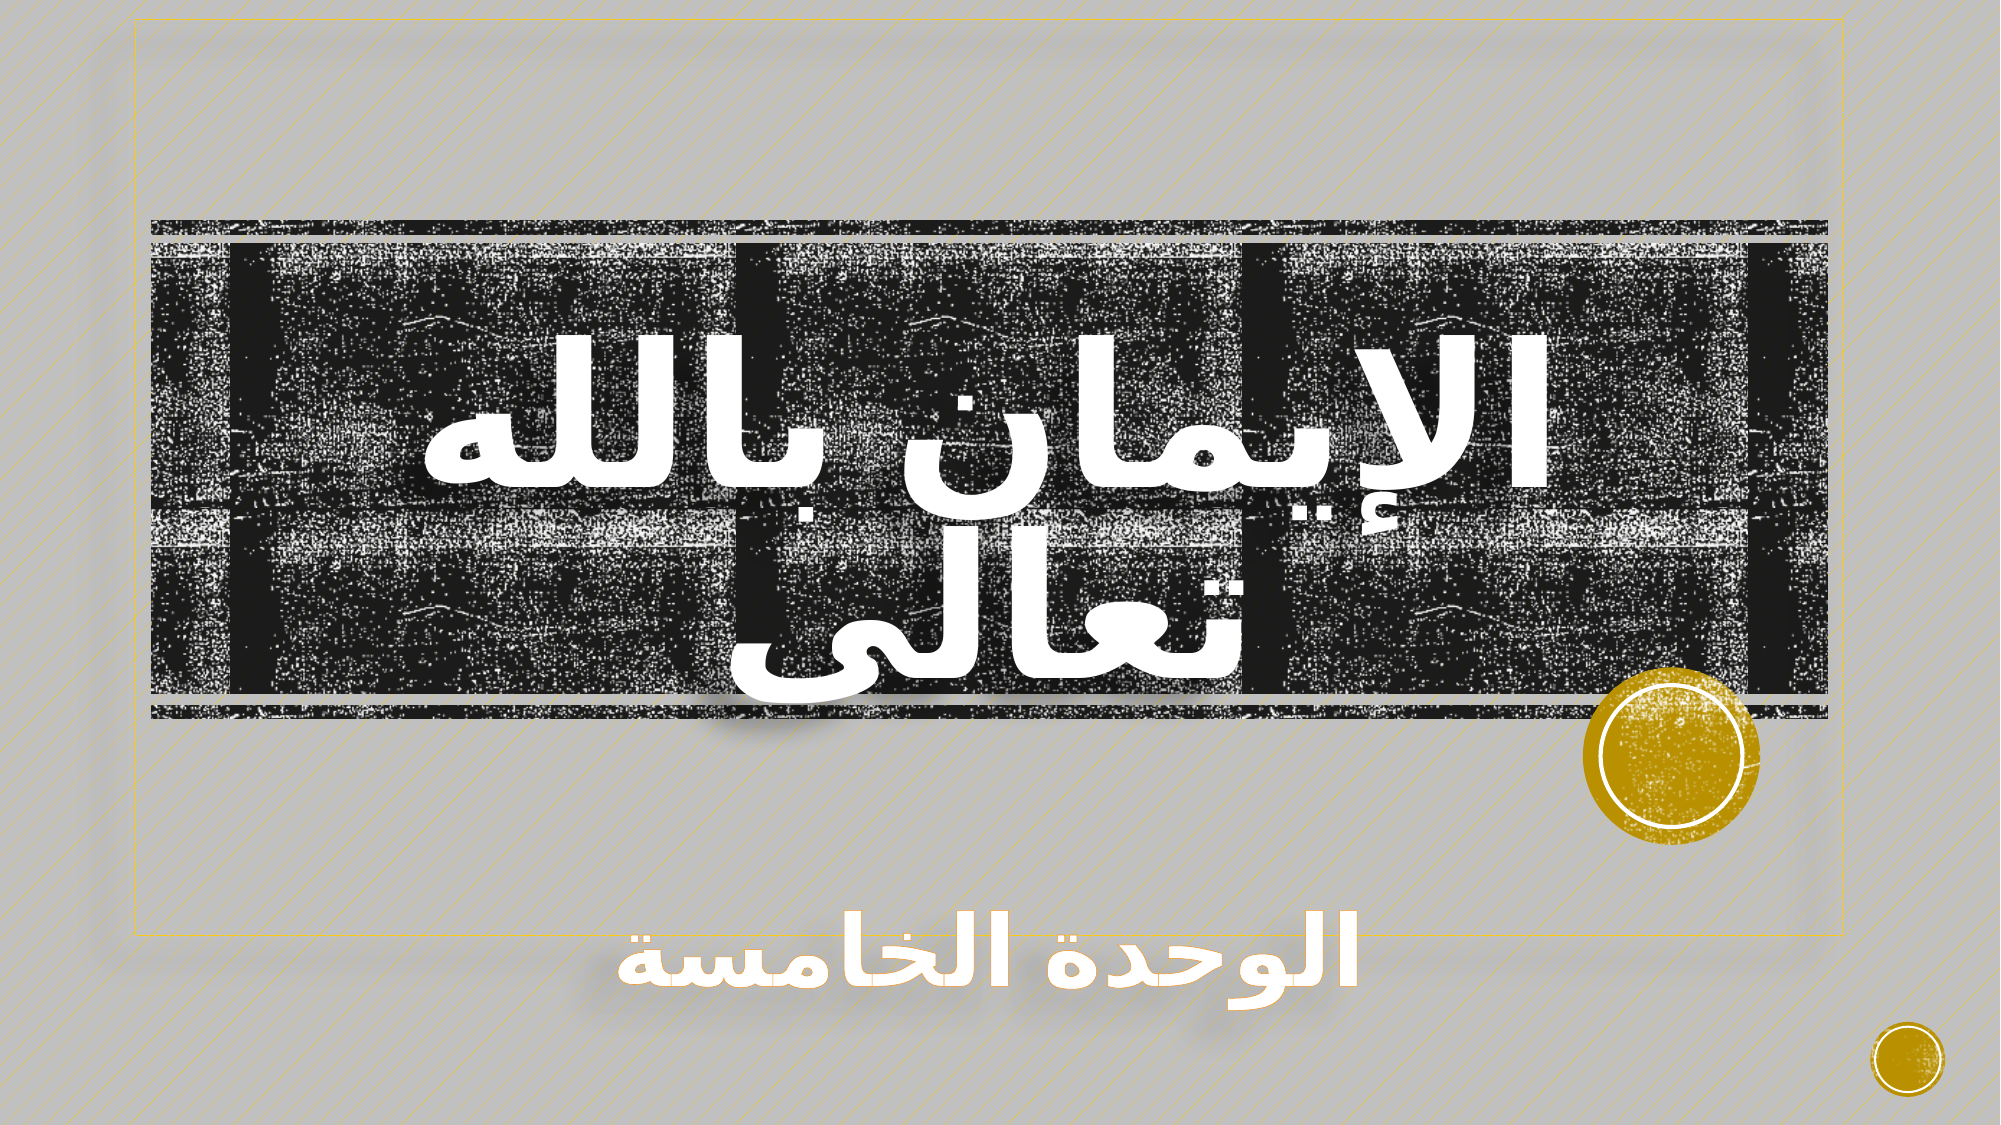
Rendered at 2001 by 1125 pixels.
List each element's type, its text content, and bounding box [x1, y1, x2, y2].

title الإيمان بالله تعالى الوحدة الخامسة [135, 19, 1843, 936]
